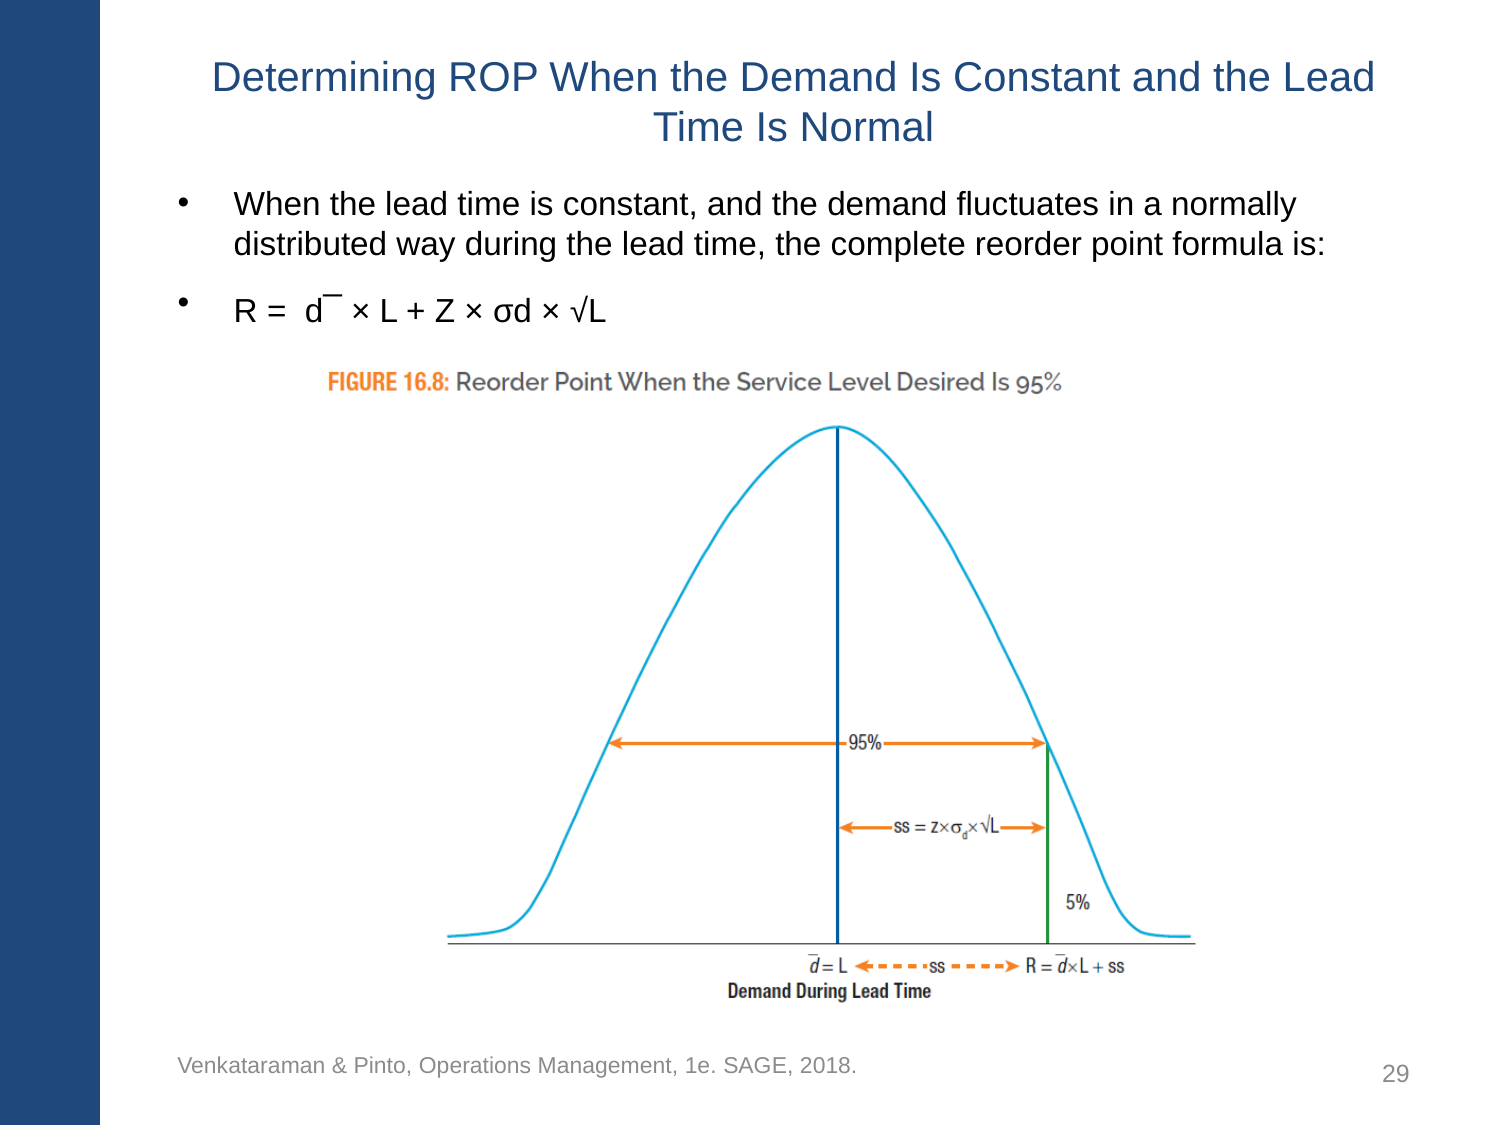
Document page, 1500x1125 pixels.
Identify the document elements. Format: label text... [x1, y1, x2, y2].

title Determining ROP When the Demand Is Constant and the Lead Time Is Normal [162, 24, 1425, 174]
picture [312, 349, 1290, 1021]
list When the lead time is constant, and the demand fluctuates in a normally distributed way during the lead time, the complete reorder point formula is: R = d ̅ × L + Z × σd × √L [162, 174, 1425, 350]
slide_number 29 [1350, 1042, 1425, 1103]
footer Venkataraman & Pinto, Operations Management, 1e. SAGE, 2018. [162, 1042, 1313, 1103]
